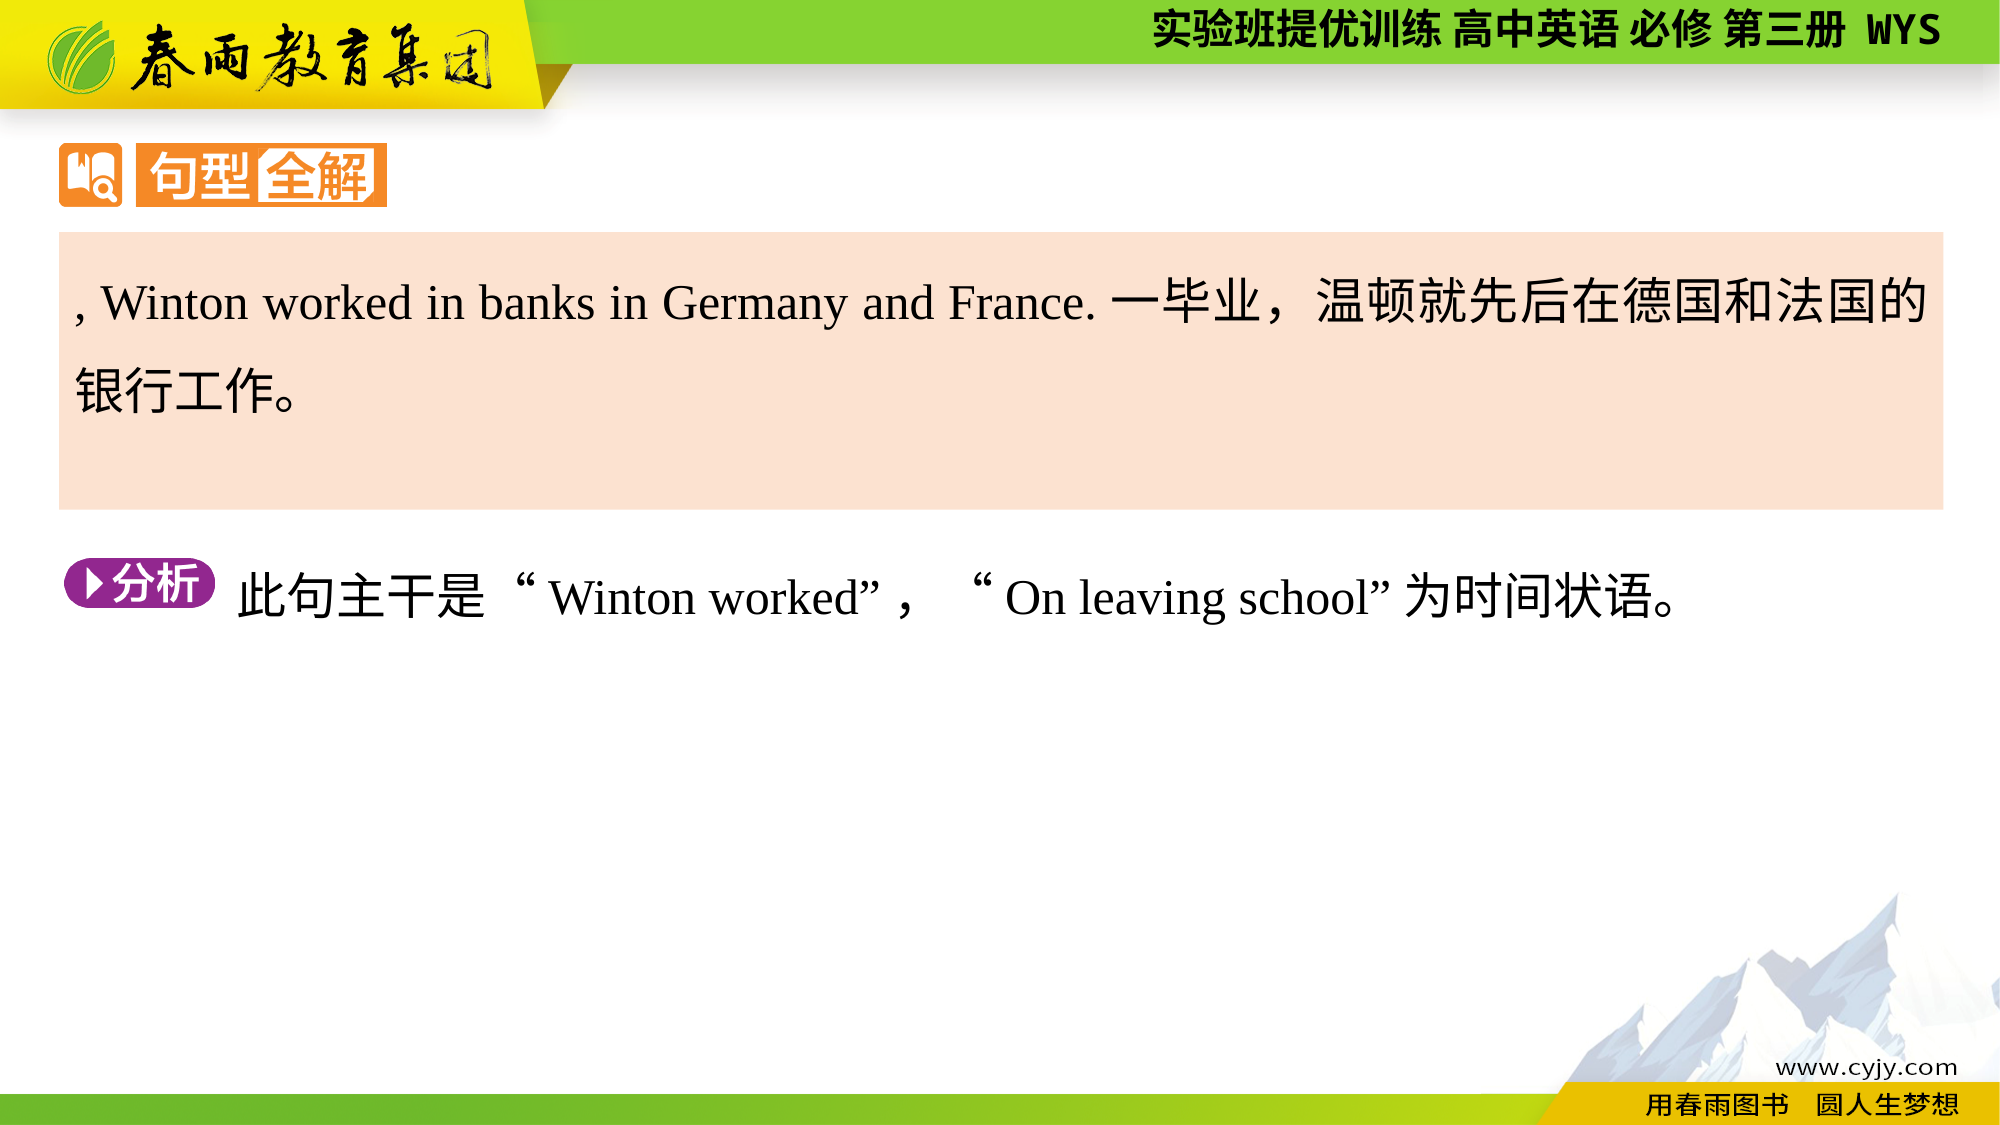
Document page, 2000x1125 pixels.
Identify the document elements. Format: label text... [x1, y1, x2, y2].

text_box 此句主干是“Winton worked”，“On leaving school”为时间状语。 [59, 527, 1944, 632]
picture [0, 0, 2000, 1125]
